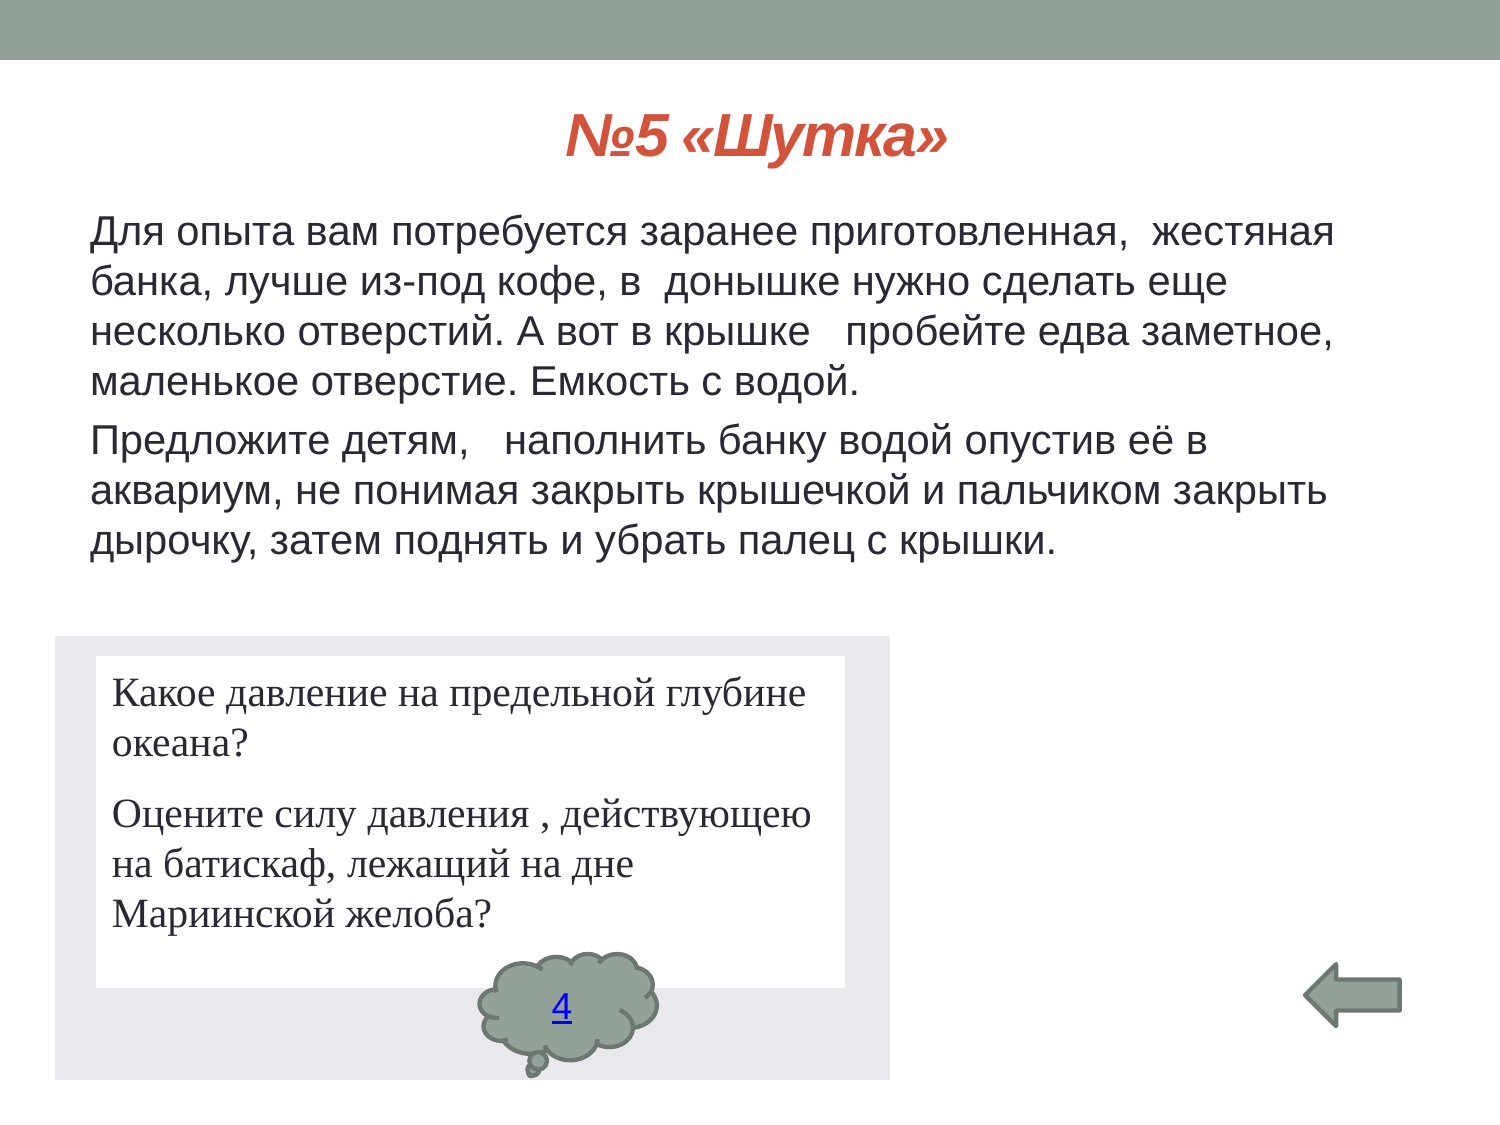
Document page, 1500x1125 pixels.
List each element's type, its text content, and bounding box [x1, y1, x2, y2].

title №5 «Шутка» [75, 87, 1425, 196]
list Для опыта вам потребуется заранее приготовленная, жестяная банка, лучше из-под кофе, в донышке нужно сделать еще несколько отверстий. А вот в крышке пробейте едва заметное, маленькое отверстие. Емкость с водой. Предложите детям, наполнить банку водой опустив её в аквариум, не понимая закрыть крышечкой и пальчиком закрыть дырочку, затем поднять и убрать палец с крышки. [75, 196, 1425, 646]
text_box [51, 631, 894, 1084]
text_box Какое давление на предельной глубине океана? Оцените силу давления , действующею на батискаф, лежащий на дне Мариинской желоба? [96, 656, 845, 988]
text_box 4 [477, 951, 660, 1079]
text_box [1302, 962, 1402, 1029]
